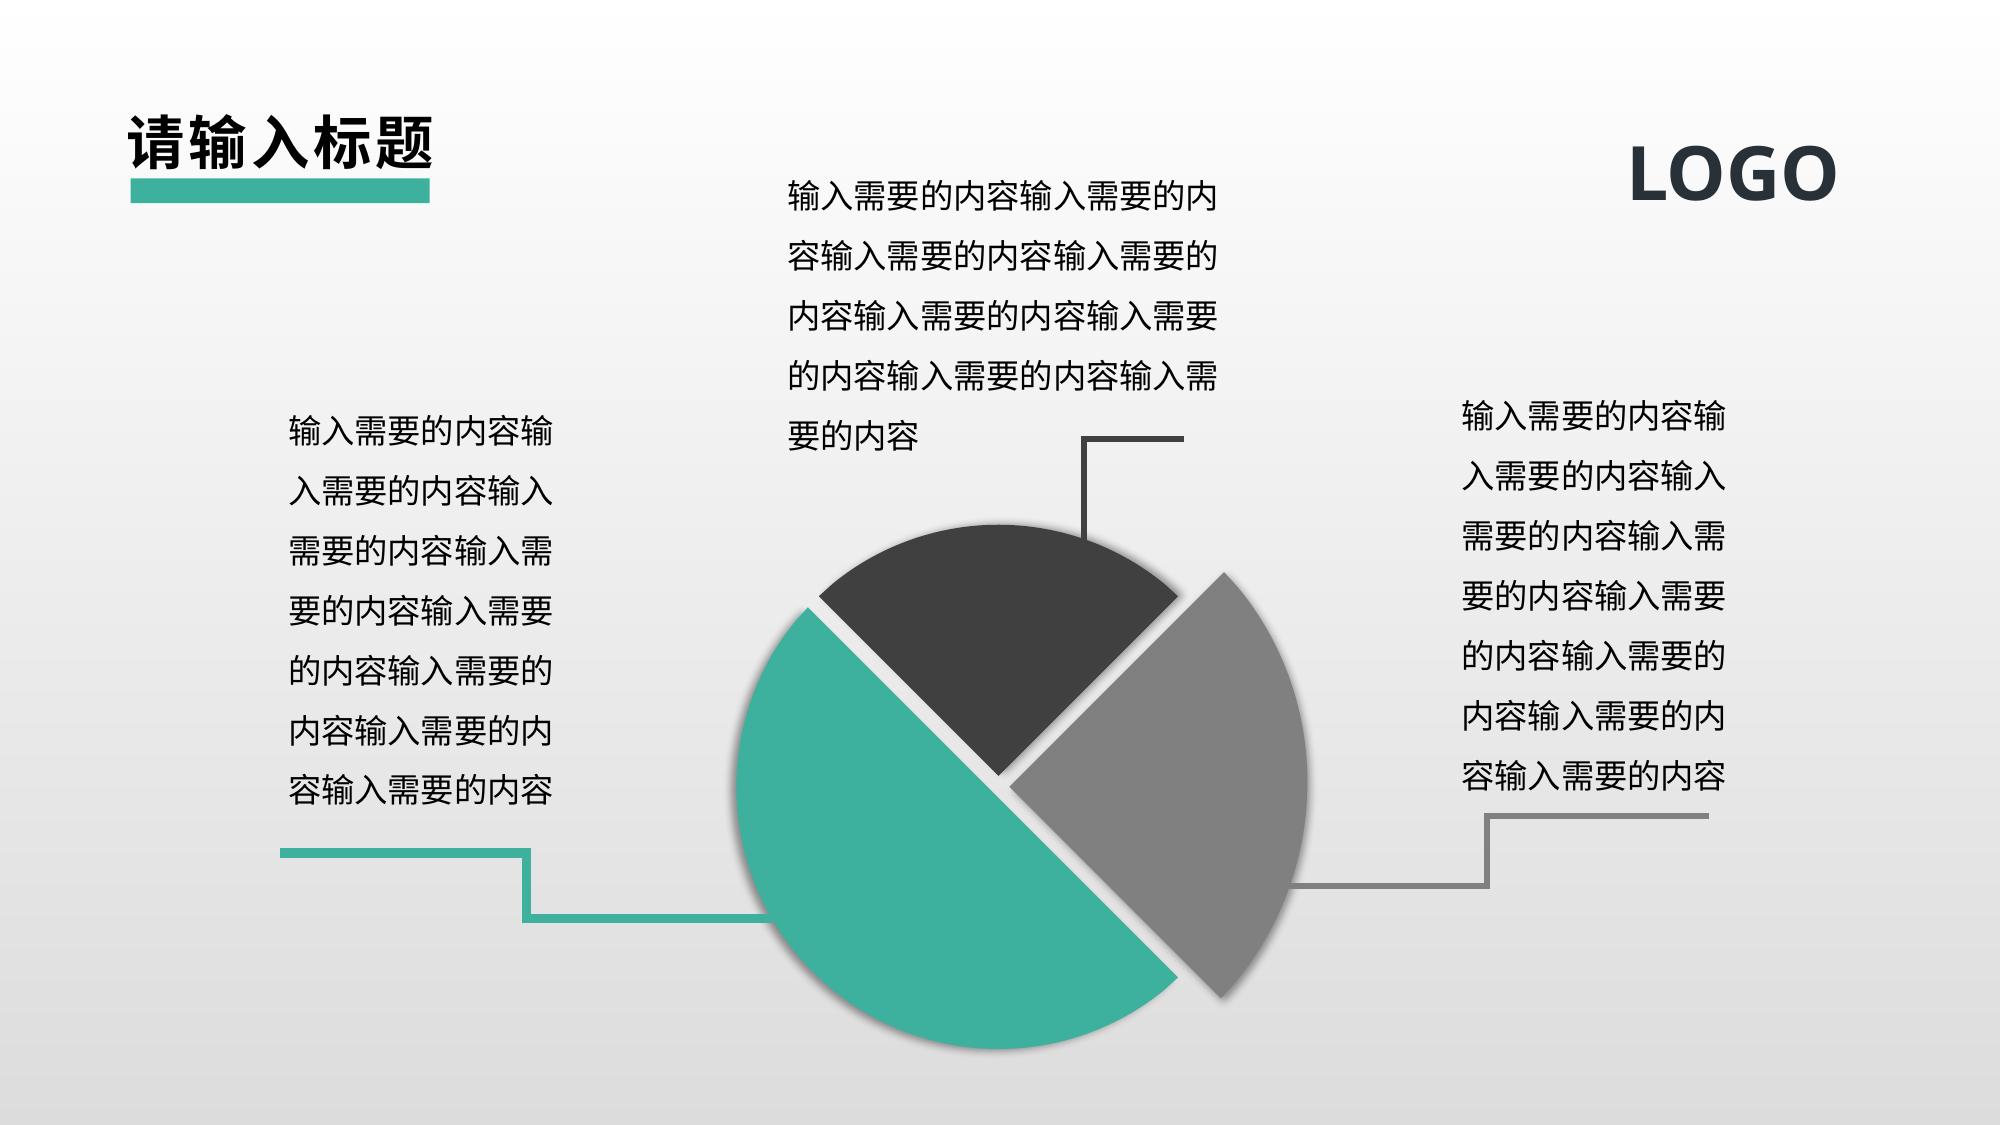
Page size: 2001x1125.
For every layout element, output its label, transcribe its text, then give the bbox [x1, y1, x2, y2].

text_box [1264, 815, 1710, 886]
text_box 输入需要的内容输入需要的内容输入需要的内容输入需要的内容输入需要的内容输入需要的内容输入需要的内容输入需要的内容 [1446, 368, 1760, 803]
title 请输入标题 [109, 70, 1891, 177]
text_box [280, 852, 773, 919]
text_box [130, 177, 431, 204]
text_box 输入需要的内容输入需要的内容输入需要的内容输入需要的内容输入需要的内容输入需要的内容输入需要的内容输入需要的内容 [772, 148, 1247, 463]
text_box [745, 501, 1319, 1070]
text_box LOGO [1611, 72, 1867, 223]
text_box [984, 438, 1185, 564]
text_box 输入需要的内容输入需要的内容输入需要的内容输入需要的内容输入需要的内容输入需要的内容输入需要的内容输入需要的内容 [273, 383, 587, 817]
